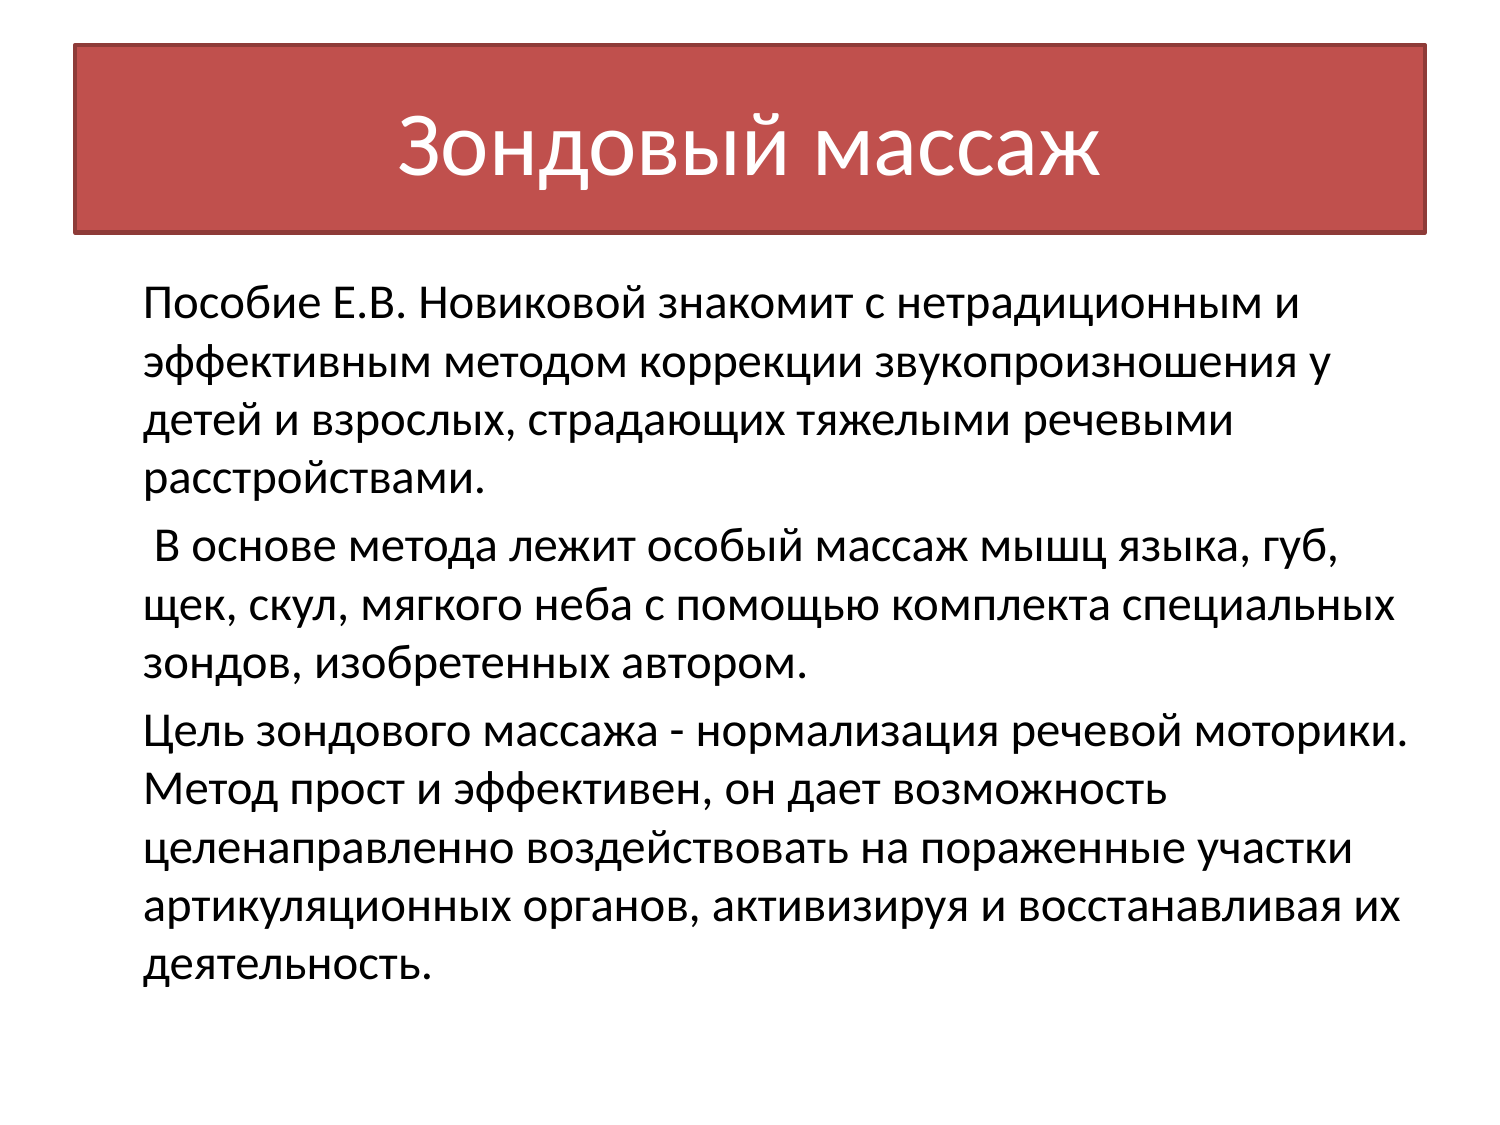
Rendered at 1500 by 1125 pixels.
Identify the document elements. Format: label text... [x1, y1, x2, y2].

title Зондовый массаж [73, 43, 1427, 235]
list Пособие Е.В. Новиковой знакомит с нетрадиционным и эффективным методом коррекции звукопроизношения у детей и взрослых, страдающих тяжелыми речевыми расстройствами. В основе метода лежит особый массаж мышц языка, губ, щек, скул, мягкого неба с помощью комплекта специальных зондов, изобретенных автором. Цель зондового массажа - нормализация речевой моторики. Метод прост и эффективен, он дает возможность целенаправленно воздействовать на пораженные участки артикуляционных органов, активизируя и восстанавливая их деятельность. [75, 262, 1425, 1005]
